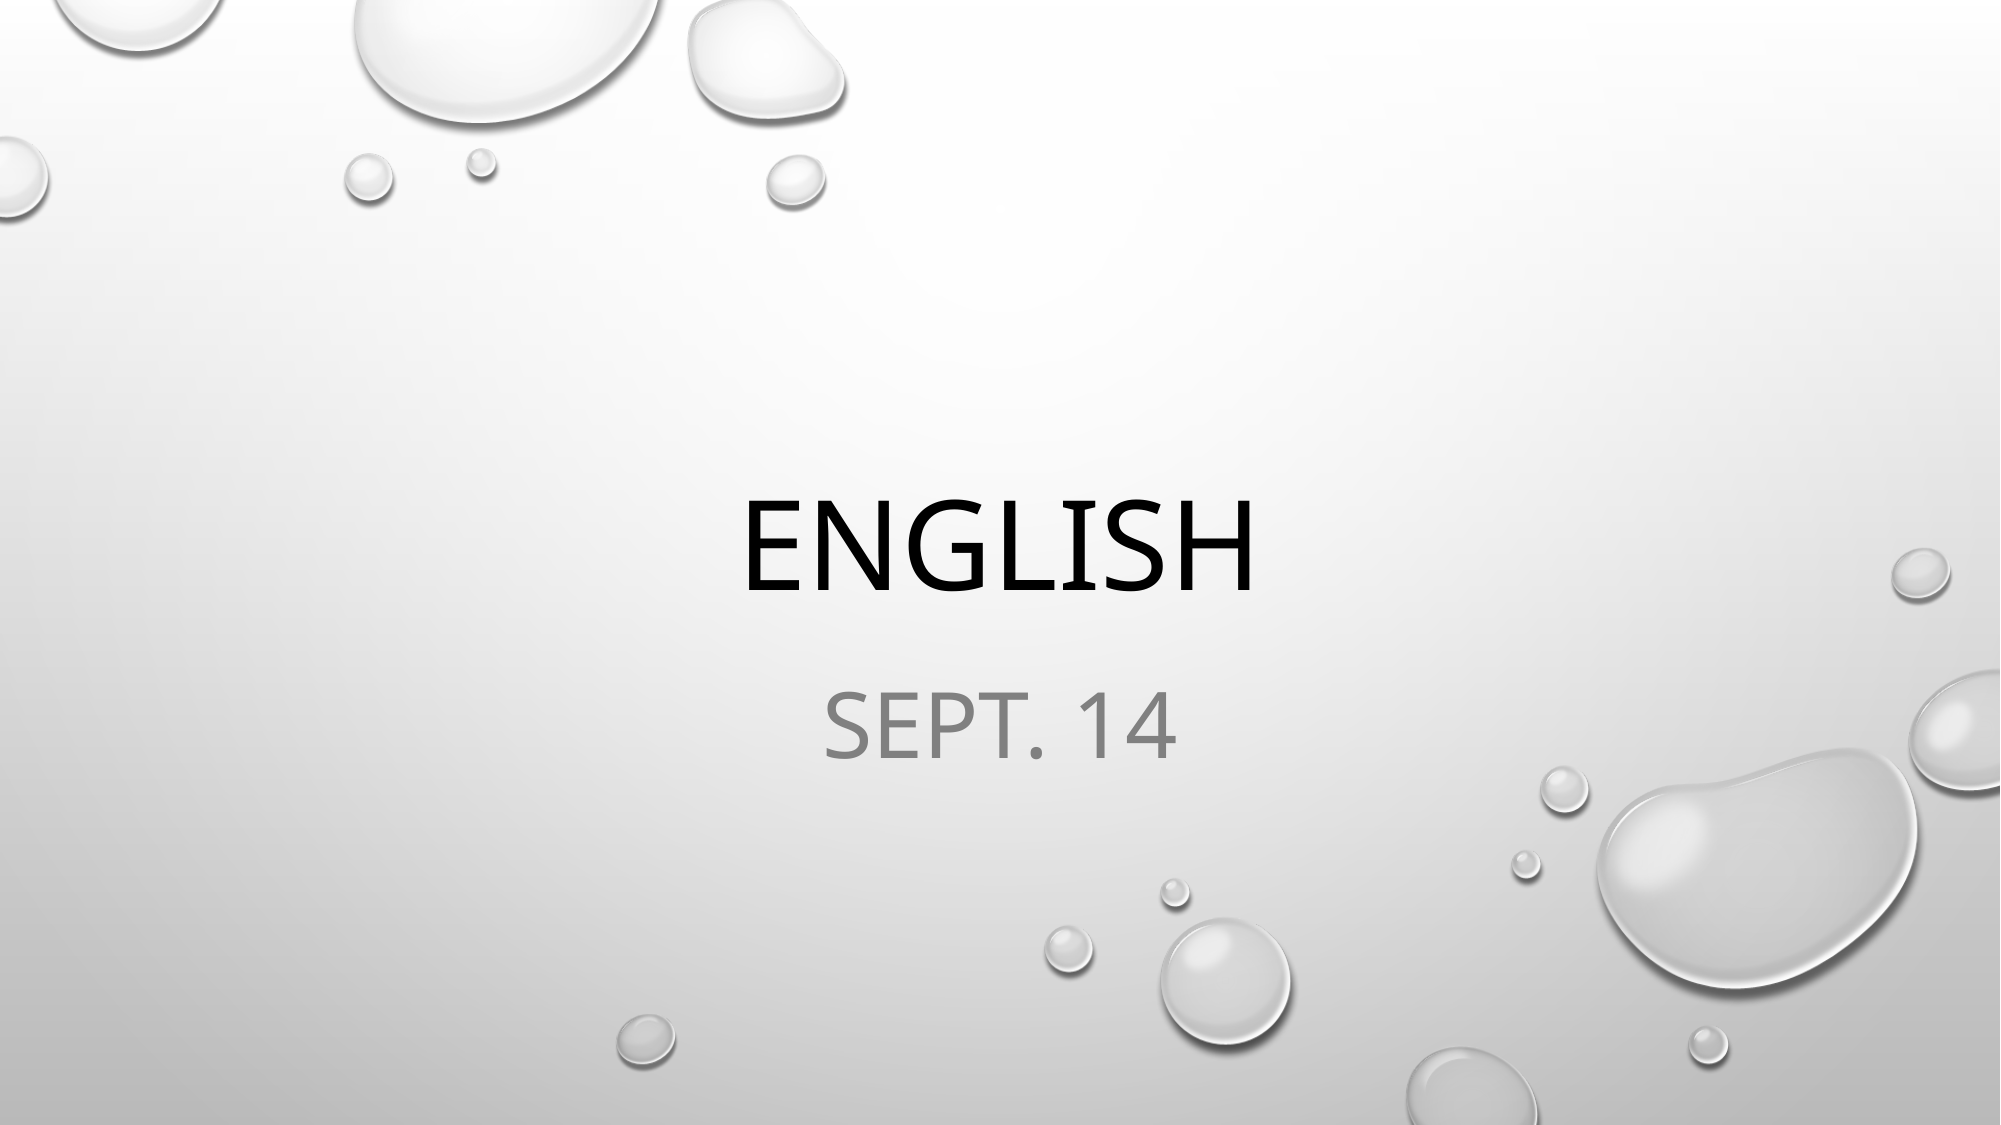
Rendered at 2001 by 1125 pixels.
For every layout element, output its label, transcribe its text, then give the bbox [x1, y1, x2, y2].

subtitle Sept. 14 [287, 637, 1713, 863]
title English [287, 213, 1713, 625]
picture [0, 0, 2000, 1125]
